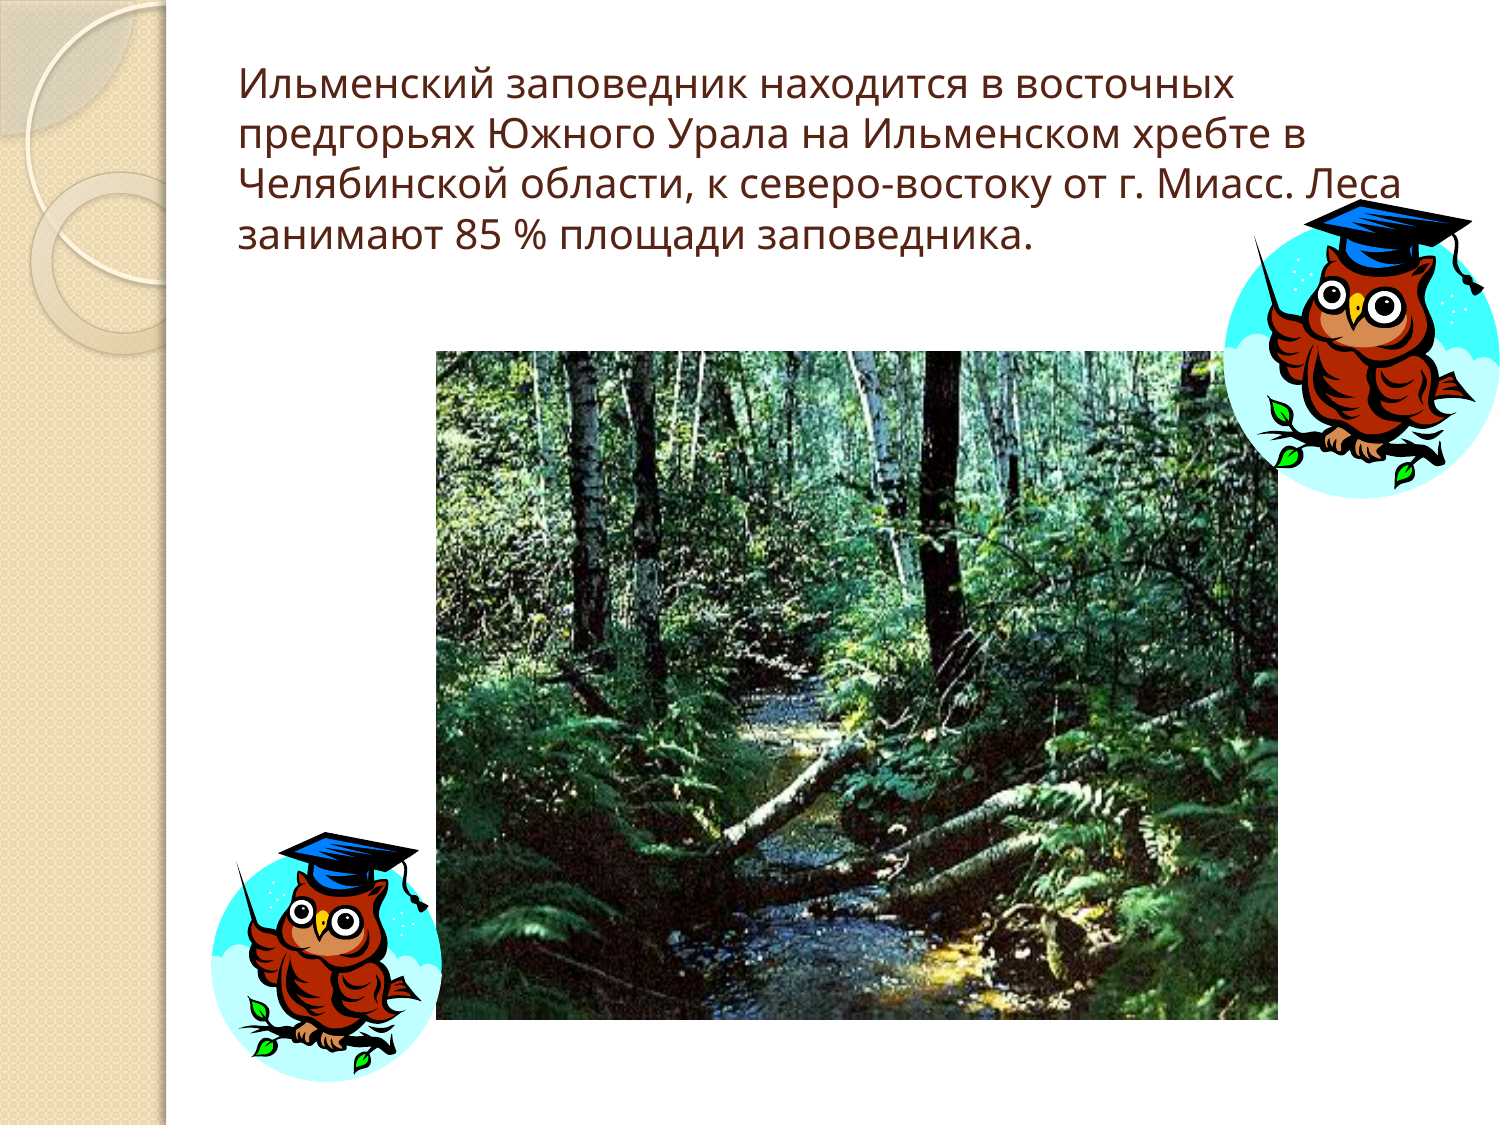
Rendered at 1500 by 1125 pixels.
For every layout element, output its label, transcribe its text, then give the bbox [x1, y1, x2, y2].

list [1223, 198, 1500, 499]
picture [210, 351, 1278, 1083]
title Ильменский заповедник находится в восточных предгорьях Южного Урала на Ильменском хребте в Челябинской области, к северо-востоку от г. Миасс. Леса занимают 85 % площади заповедника. [222, 45, 1466, 270]
